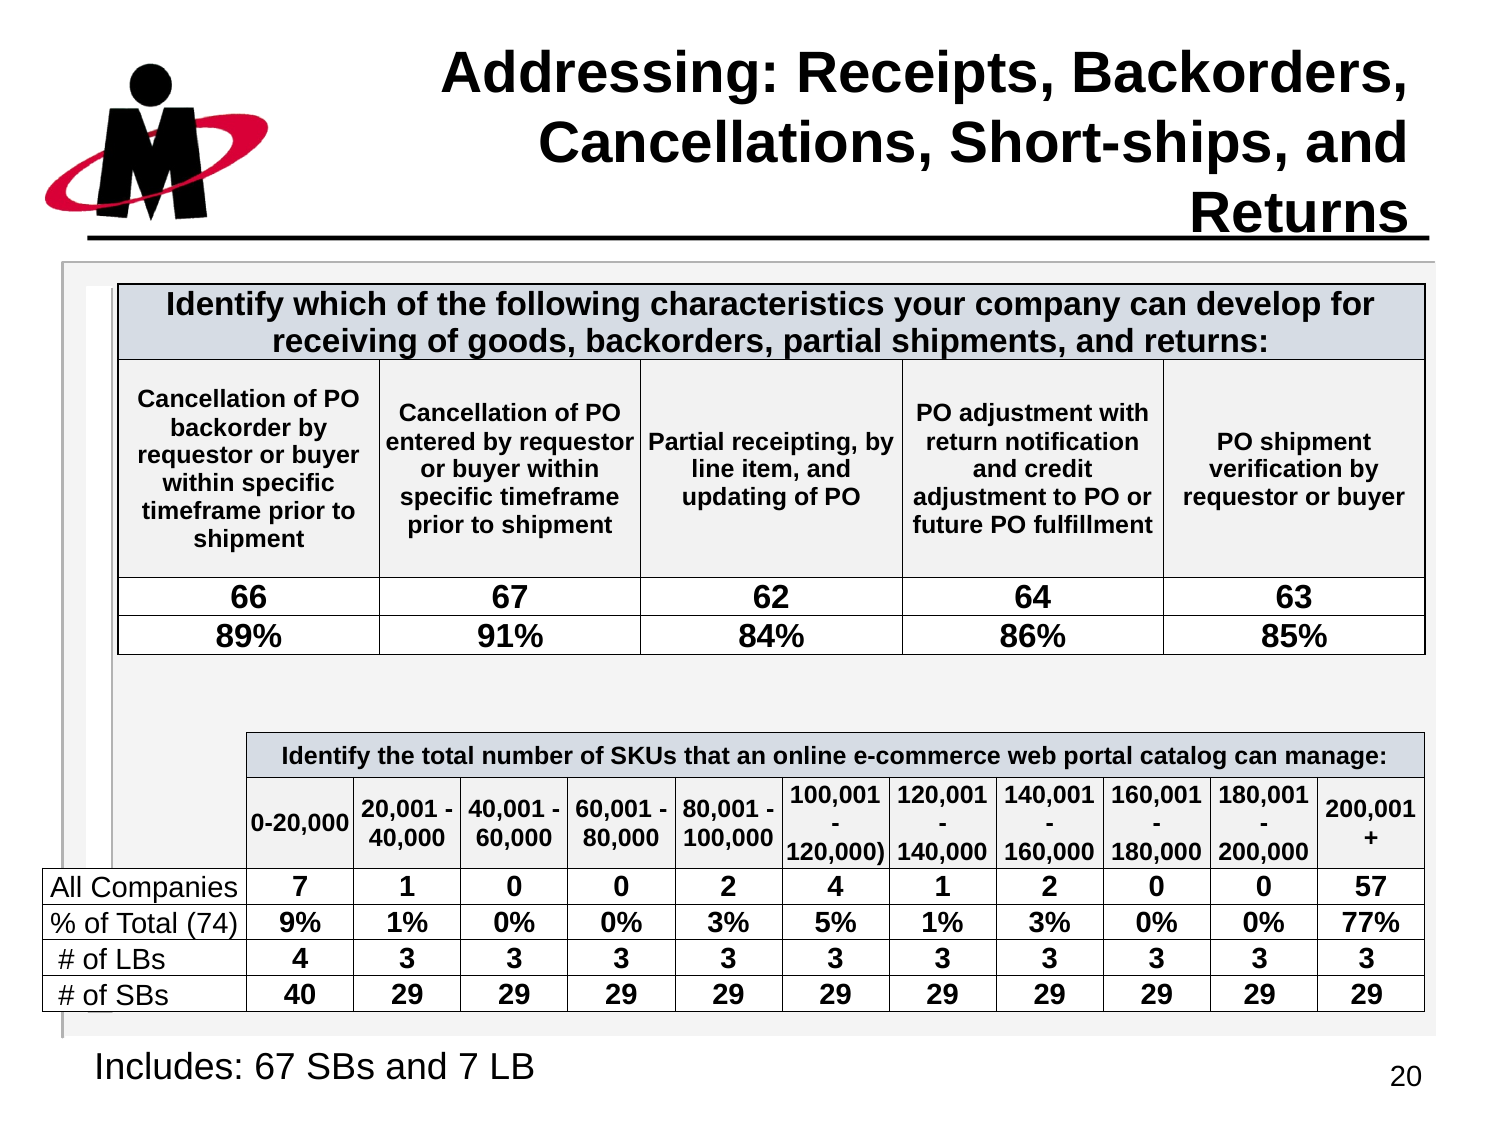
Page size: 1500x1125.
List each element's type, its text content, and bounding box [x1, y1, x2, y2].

table_cell 29 [783, 976, 889, 1011]
table_cell 29 [568, 976, 675, 1011]
table_cell 5% [783, 905, 889, 939]
table_cell 140,001 - 160,000 [997, 778, 1103, 868]
table_cell 0 [1211, 869, 1317, 904]
table_cell 3 [783, 940, 889, 975]
table_cell 1 [354, 869, 460, 904]
table_cell 57 [1318, 869, 1424, 904]
table_cell 4 [247, 940, 353, 975]
table_cell 3 [997, 940, 1103, 975]
table_cell 0% [1104, 905, 1210, 939]
table_cell 3 [1104, 940, 1210, 975]
table_cell 180,001 - 200,000 [1211, 778, 1317, 868]
table_cell # of LBs [43, 940, 246, 975]
table_cell 3 [890, 940, 996, 975]
table_cell % of Total (74) [43, 905, 246, 939]
table_cell 0% [1211, 905, 1317, 939]
table_cell PO adjustment with return notification and credit adjustment to PO or future PO fulfillment [903, 360, 1163, 577]
table_cell 77% [1318, 905, 1424, 939]
table_cell 1% [354, 905, 460, 939]
table_cell 29 [997, 976, 1103, 1011]
table_cell PO shipment verification by requestor or buyer [1164, 360, 1424, 577]
table_cell 89% [119, 616, 379, 654]
table_cell 29 [354, 976, 460, 1011]
table_cell 120,001 - 140,000 [890, 778, 996, 868]
table_cell 20,001 - 40,000 [354, 778, 460, 868]
table_cell 3 [1318, 940, 1424, 975]
table_cell All Companies [43, 869, 246, 904]
table_cell 3 [568, 940, 675, 975]
table_header Identify which of the following characteristics your company can develop for receiving of goods, backorders, partial shipments, and returns: [119, 285, 1424, 359]
table_cell Cancellation of PO entered by requestor or buyer within specific timeframe prior to shipment [380, 360, 640, 577]
table_cell 0% [461, 905, 567, 939]
table_cell 67 [380, 578, 640, 615]
table_cell 29 [890, 976, 996, 1011]
table_cell 29 [1211, 976, 1317, 1011]
table_cell 200,001 + [1318, 778, 1424, 868]
table_cell 66 [119, 578, 379, 615]
table_cell 1 [890, 869, 996, 904]
table_cell 29 [1318, 976, 1424, 1011]
table_cell 60,001 - 80,000 [568, 778, 675, 868]
slide_number 20 [1124, 1036, 1438, 1113]
table_header [42, 733, 246, 777]
table_cell 2 [676, 869, 782, 904]
table_cell 85% [1164, 616, 1424, 654]
table_cell 160,001 - 180,000 [1104, 778, 1210, 868]
table_cell 2 [997, 869, 1103, 904]
table_cell 100,001 - 120,000) [783, 778, 889, 868]
table_cell 40 [247, 976, 353, 1011]
picture [27, 44, 283, 251]
table_cell 0 [461, 869, 567, 904]
table_cell 3 [1211, 940, 1317, 975]
table_cell 0 [568, 869, 675, 904]
table_cell 3 [354, 940, 460, 975]
table_cell 3 [461, 940, 567, 975]
table_cell 3% [676, 905, 782, 939]
title Addressing: Receipts, Backorders, Cancellations, Short-ships, and Returns [367, 44, 1426, 233]
table_cell 62 [641, 578, 902, 615]
table_cell 7 [247, 869, 353, 904]
table_cell 64 [903, 578, 1163, 615]
table_cell 40,001 - 60,000 [461, 778, 567, 868]
table_cell 86% [903, 616, 1163, 654]
table_cell 3% [997, 905, 1103, 939]
table_cell 0% [568, 905, 675, 939]
table_cell 4 [783, 869, 889, 904]
table_cell 29 [1104, 976, 1210, 1011]
table_cell 0-20,000 [247, 778, 353, 868]
table_cell 29 [461, 976, 567, 1011]
table_cell 0 [1104, 869, 1210, 904]
text_box Includes: 67 SBs and 7 LB [79, 1034, 551, 1095]
table_cell 9% [247, 905, 353, 939]
table_cell 63 [1164, 578, 1424, 615]
table_cell Partial receipting, by line item, and updating of PO [641, 360, 902, 577]
table_cell 80,001 - 100,000 [676, 778, 782, 868]
table_cell 29 [676, 976, 782, 1011]
table_cell 1% [890, 905, 996, 939]
table_cell 91% [380, 616, 640, 654]
table_cell 84% [641, 616, 902, 654]
table_cell # of SBs [43, 976, 246, 1011]
table_cell 3 [676, 940, 782, 975]
table_header Identify the total number of SKUs that an online e-commerce web portal catalog can manage: [247, 733, 1424, 777]
table_cell Cancellation of PO backorder by requestor or buyer within specific timeframe prior to shipment [119, 360, 379, 577]
table_cell [42, 777, 246, 868]
